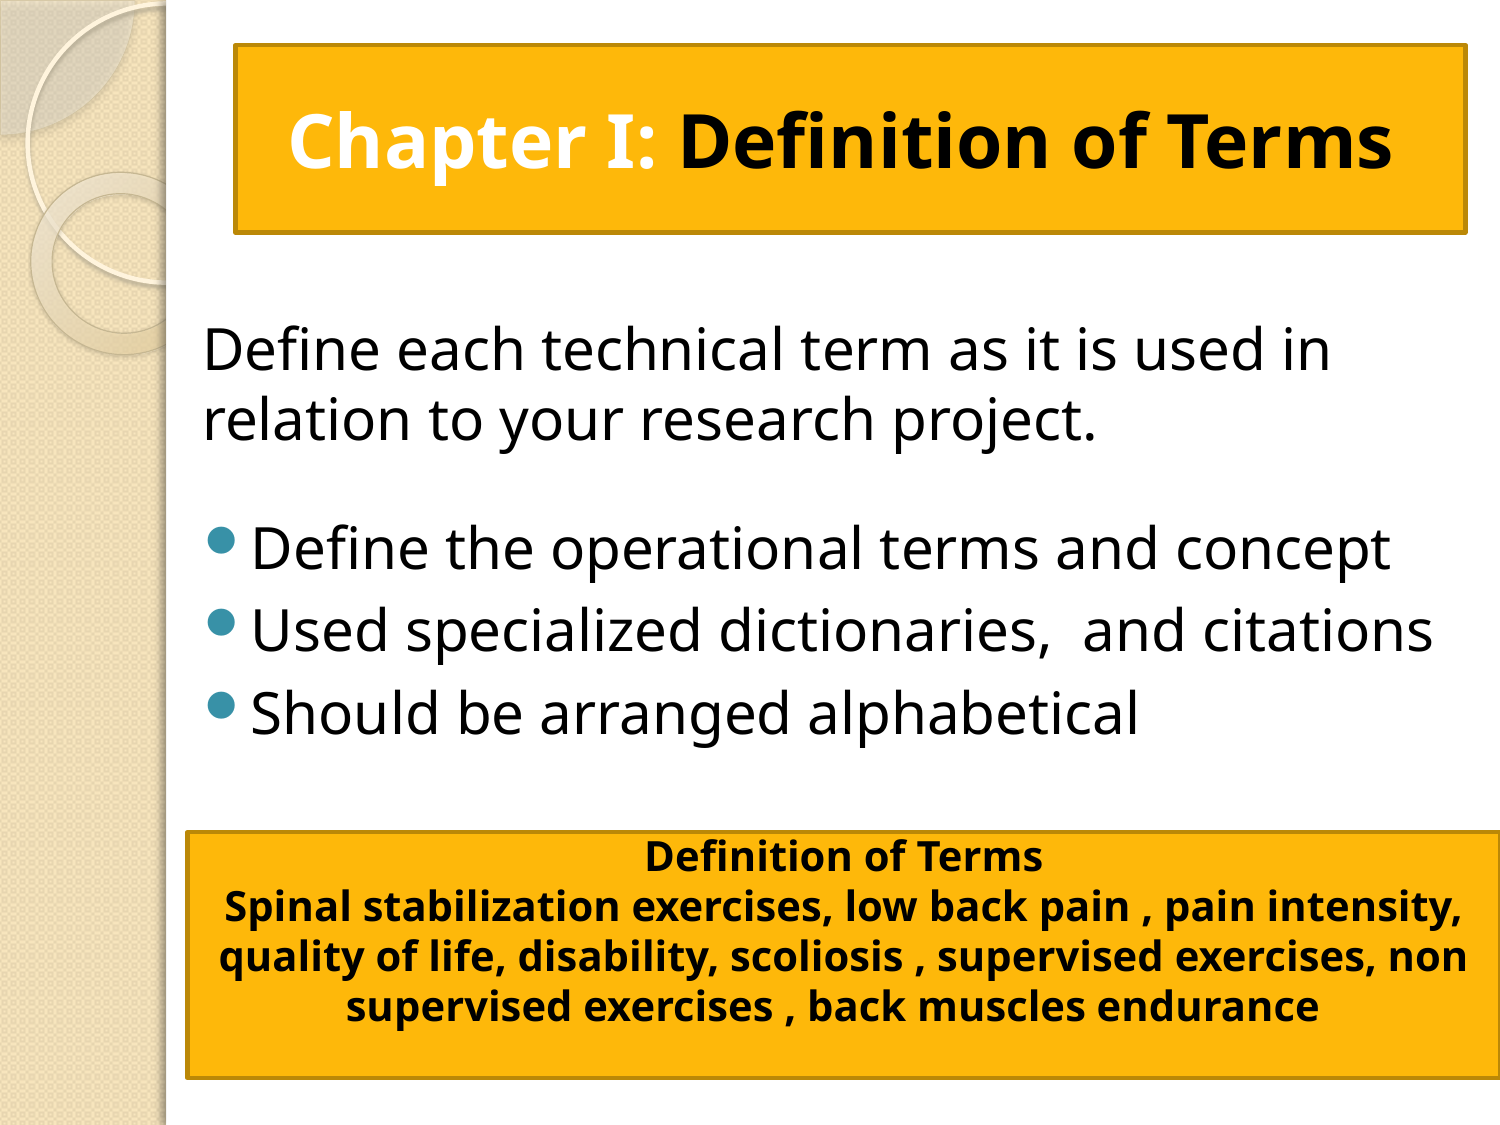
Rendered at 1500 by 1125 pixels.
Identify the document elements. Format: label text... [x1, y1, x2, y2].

list Define the operational terms and concept Used specialized dictionaries, and citations Should be arranged alphabetical [175, 503, 1460, 764]
title Chapter I: Definition of Terms [233, 43, 1468, 235]
text_box Definition of Terms Spinal stabilization exercises, low back pain , pain intensity, quality of life, disability, scoliosis , supervised exercises, non supervised exercises , back muscles endurance [185, 830, 1500, 1080]
text_box Define each technical term as it is used in relation to your research project. [187, 304, 1465, 460]
